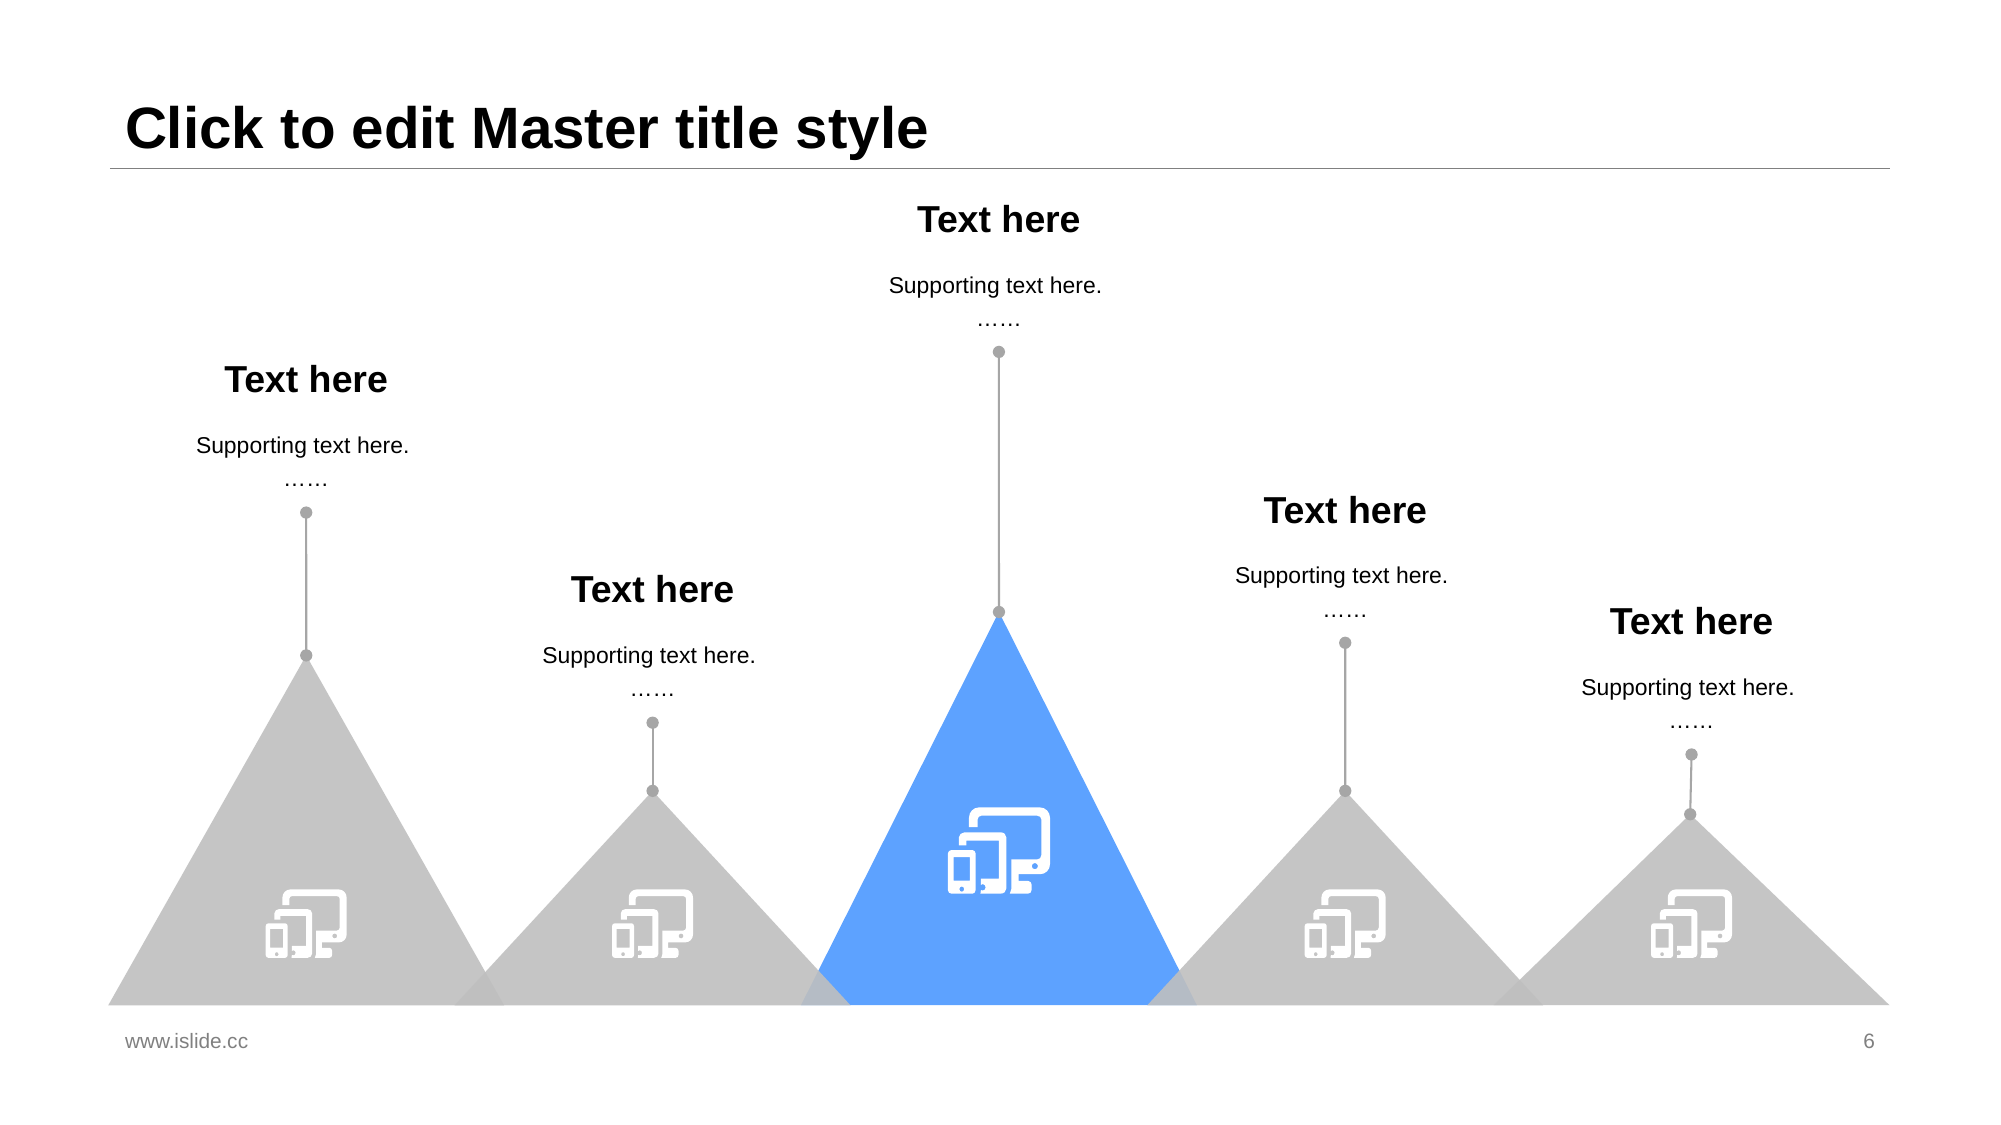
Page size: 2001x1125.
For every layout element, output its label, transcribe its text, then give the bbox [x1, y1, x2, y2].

title Click to edit Master title style [109, 0, 1890, 169]
slide_number 6 [1412, 1023, 1890, 1058]
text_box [108, 185, 1890, 1006]
footer www.islide.cc [109, 1023, 790, 1058]
